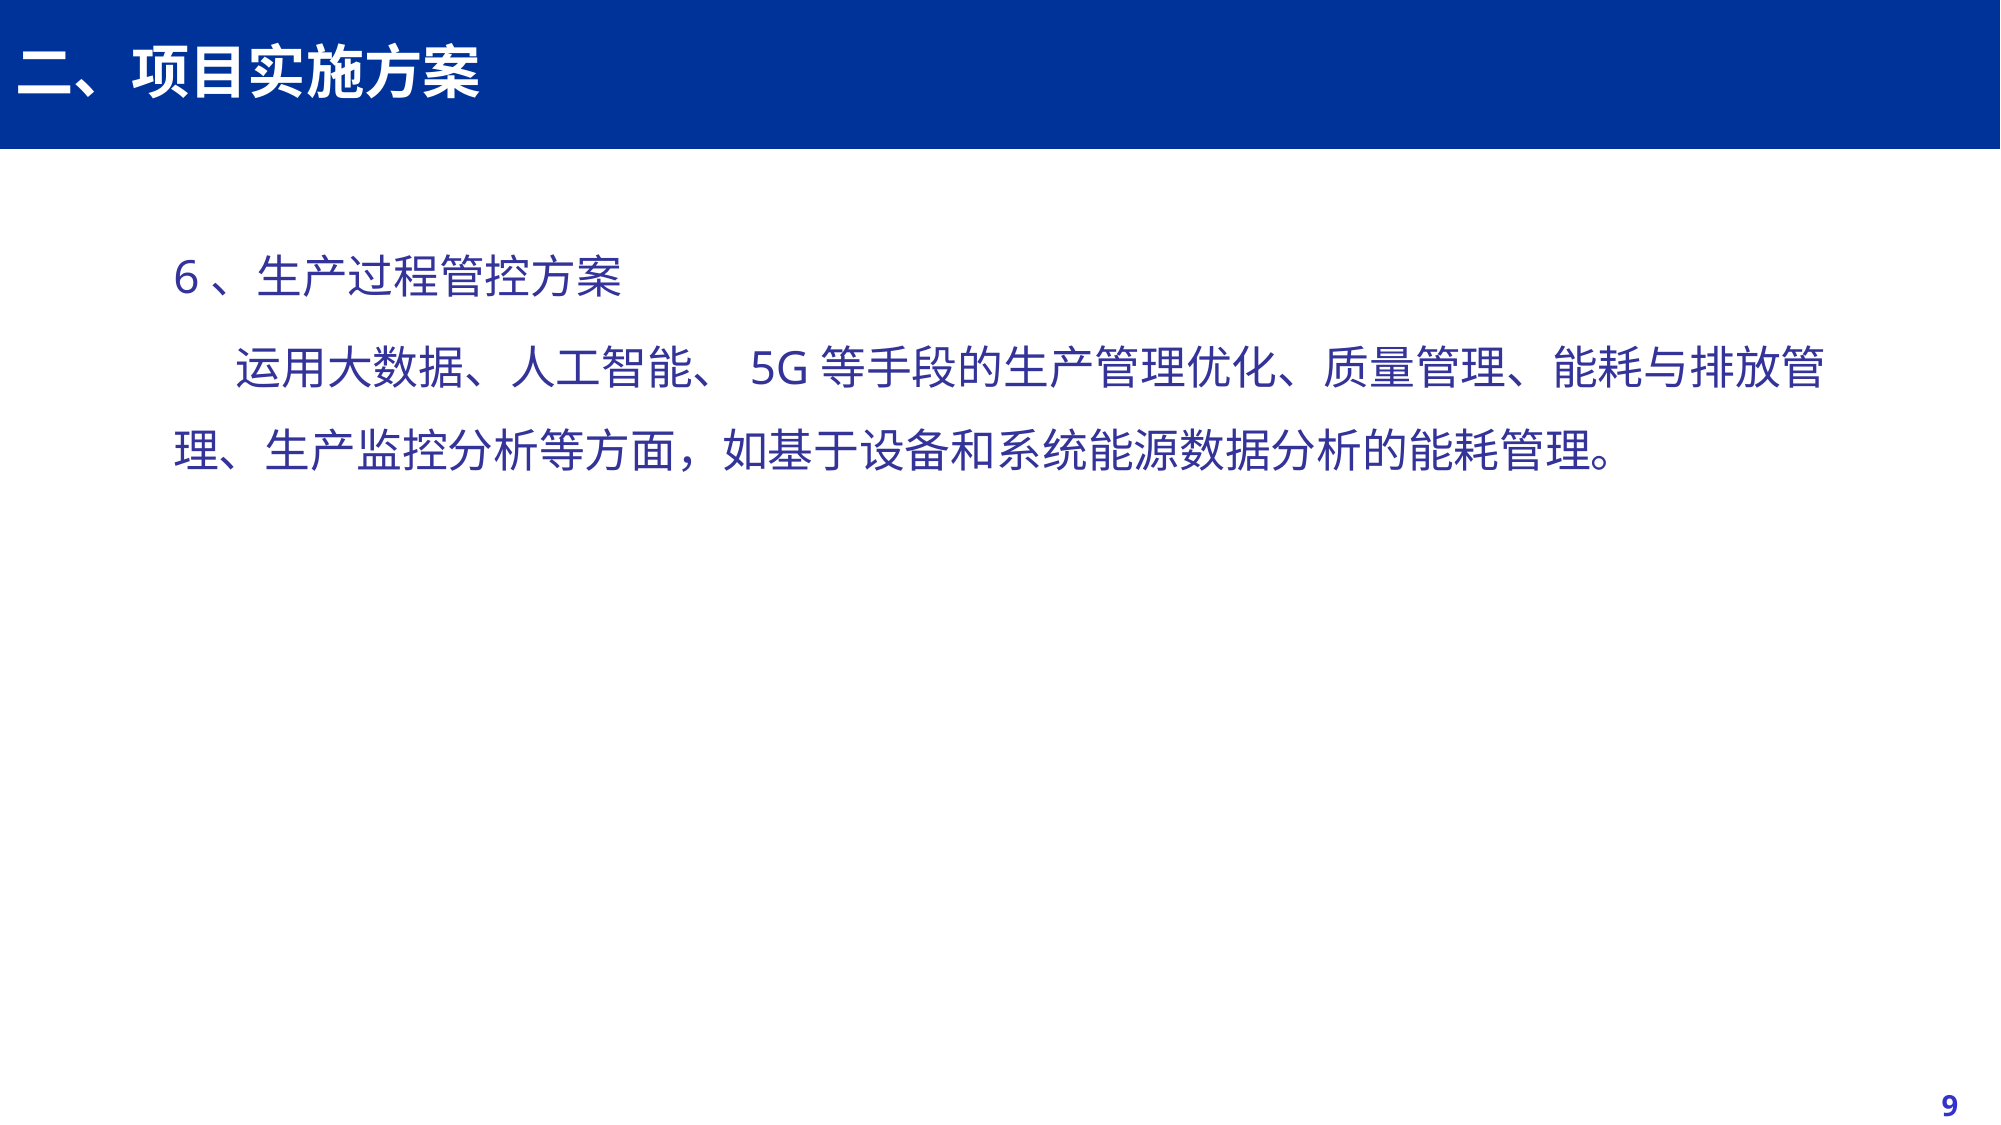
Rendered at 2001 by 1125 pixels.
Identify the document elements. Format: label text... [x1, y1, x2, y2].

list 6、生产过程管控方案 运用大数据、人工智能、5G等手段的生产管理优化、质量管理、能耗与排放管理、生产监控分析等方面，如基于设备和系统能源数据分析的能耗管理。 [83, 212, 1917, 575]
title 二、项目实施方案 [0, 0, 2000, 145]
